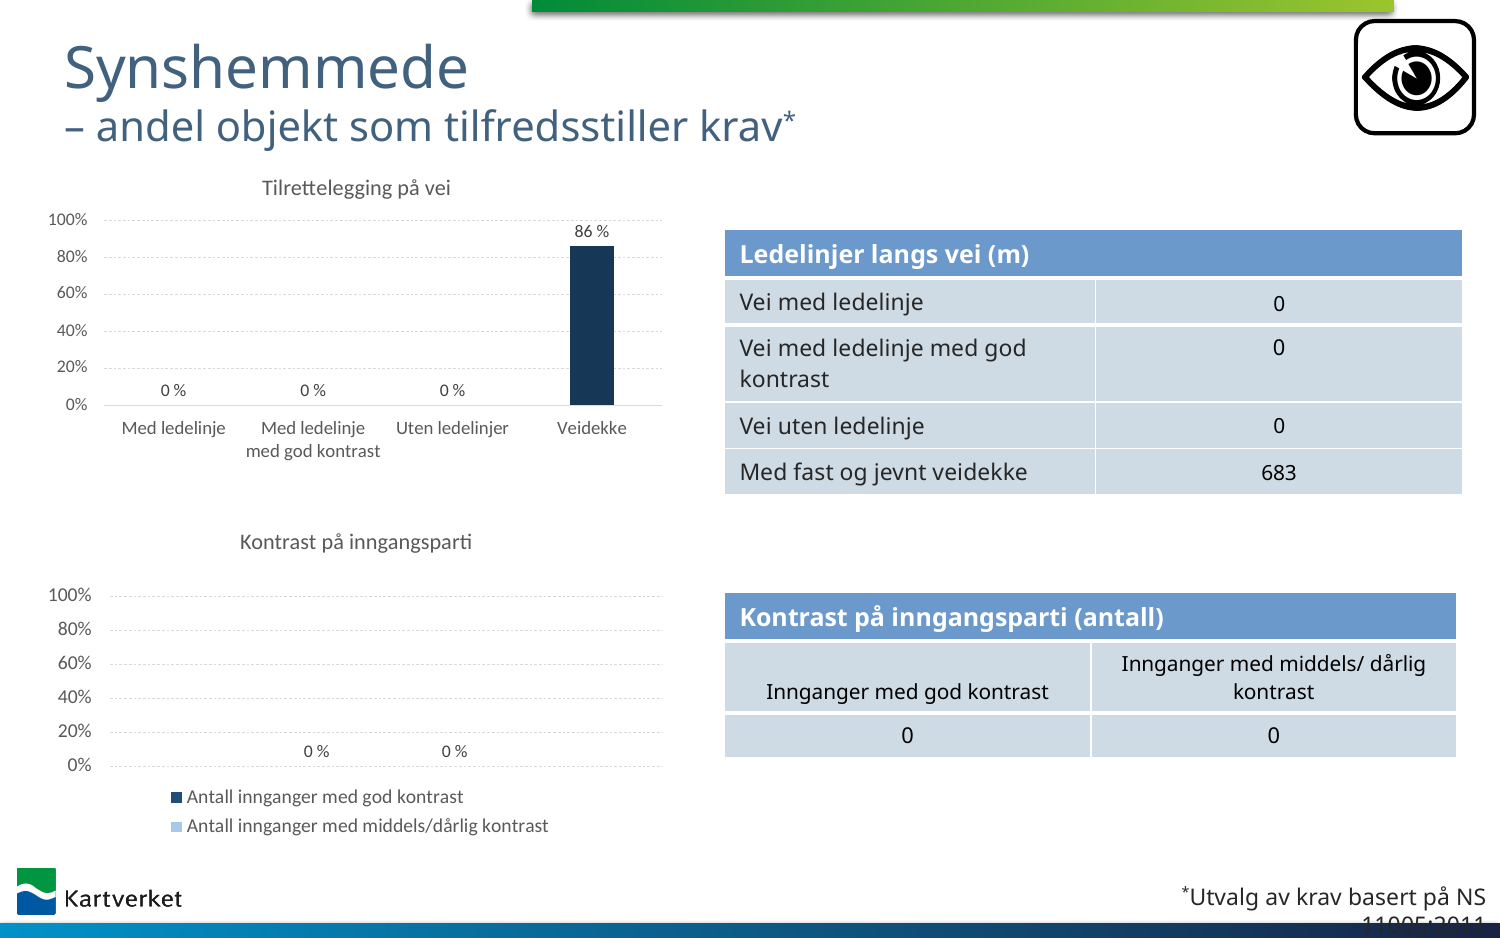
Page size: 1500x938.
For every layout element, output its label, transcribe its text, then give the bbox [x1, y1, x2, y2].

picture [41, 520, 673, 846]
text_box *Utvalg av krav basert på NS 11005:2011 [1068, 873, 1500, 938]
table_cell Innganger med god kontrast [725, 643, 1090, 711]
table_cell 0 [1096, 403, 1462, 448]
table_cell 0 [725, 715, 1090, 757]
table_cell 0 [1092, 715, 1456, 757]
table_cell Vei med ledelinje med god kontrast [725, 327, 1095, 401]
table_header Kontrast på inngangsparti (antall) [725, 593, 1456, 639]
table_cell 0 [1096, 280, 1462, 323]
table_cell 683 [1096, 449, 1462, 494]
picture [41, 166, 673, 492]
table_cell Innganger med middels/ dårlig kontrast [1092, 643, 1456, 711]
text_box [1355, 20, 1475, 134]
table_cell Vei uten ledelinje [725, 403, 1095, 448]
table_cell Med fast og jevnt veidekke [725, 449, 1095, 494]
table_cell 0 [1096, 327, 1462, 401]
text_box Synshemmede – andel objekt som tilfredsstiller krav* [49, 24, 1431, 158]
table_header Ledelinjer langs vei (m) [725, 230, 1462, 276]
table_cell Vei med ledelinje [725, 280, 1095, 323]
